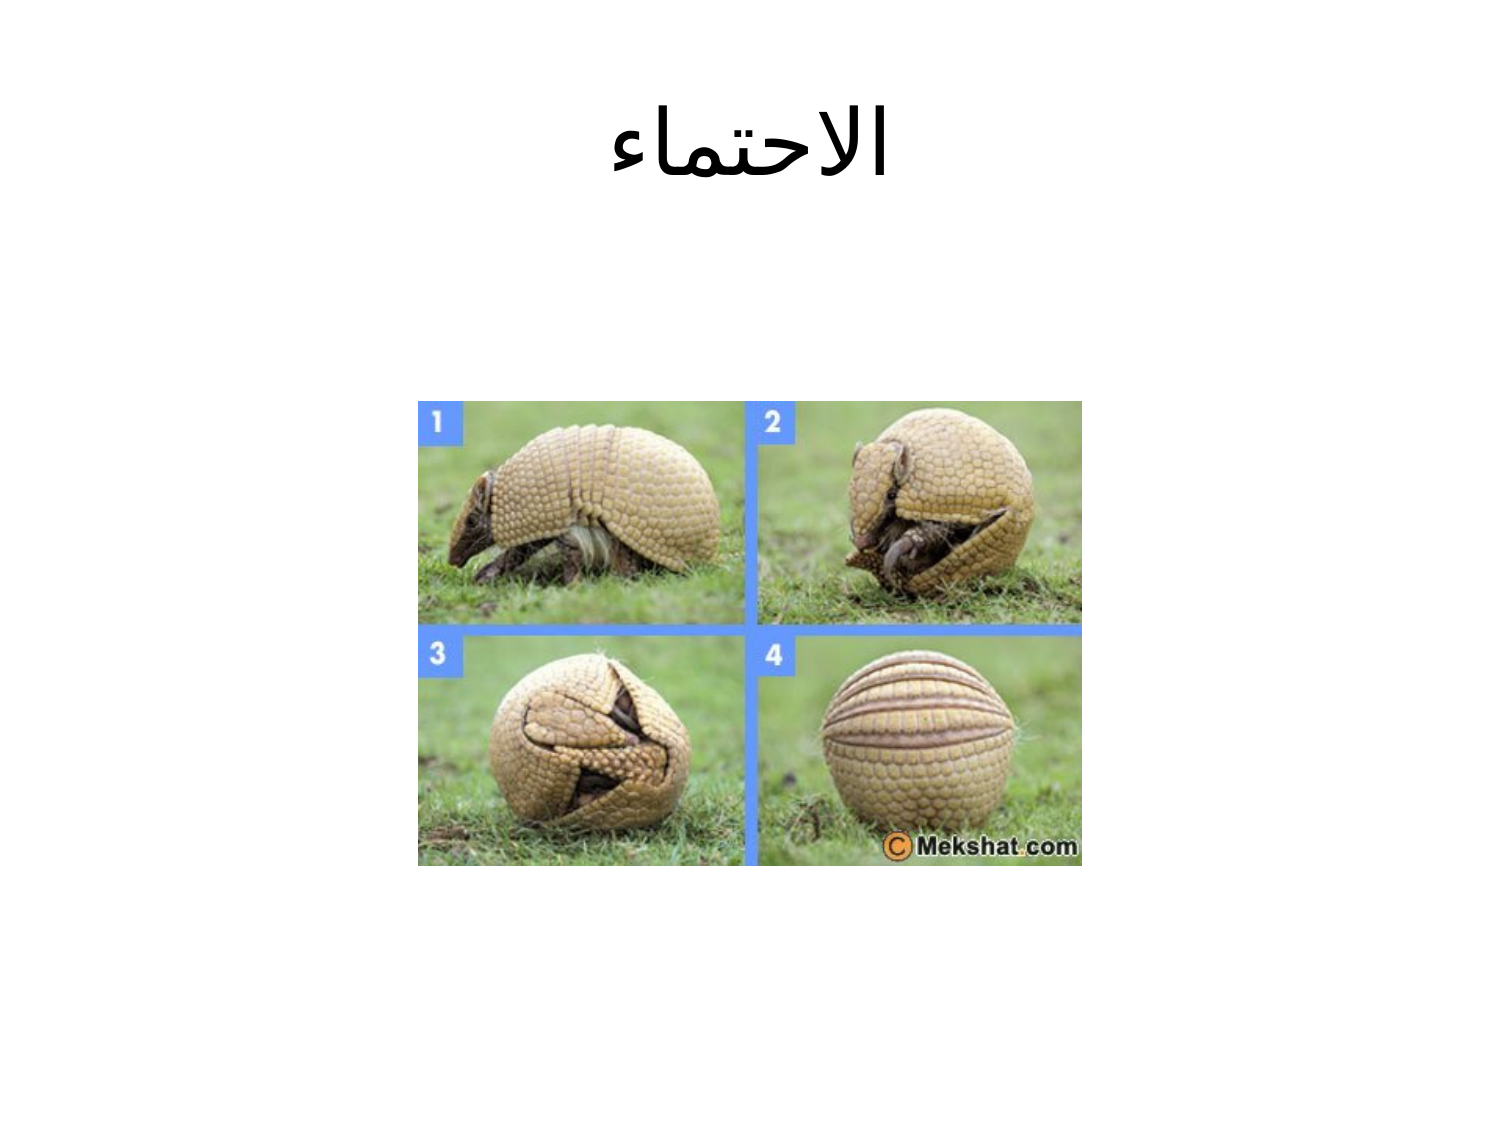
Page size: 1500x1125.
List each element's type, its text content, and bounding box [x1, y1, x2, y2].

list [418, 401, 1082, 866]
title الاحتماء [75, 45, 1425, 233]
